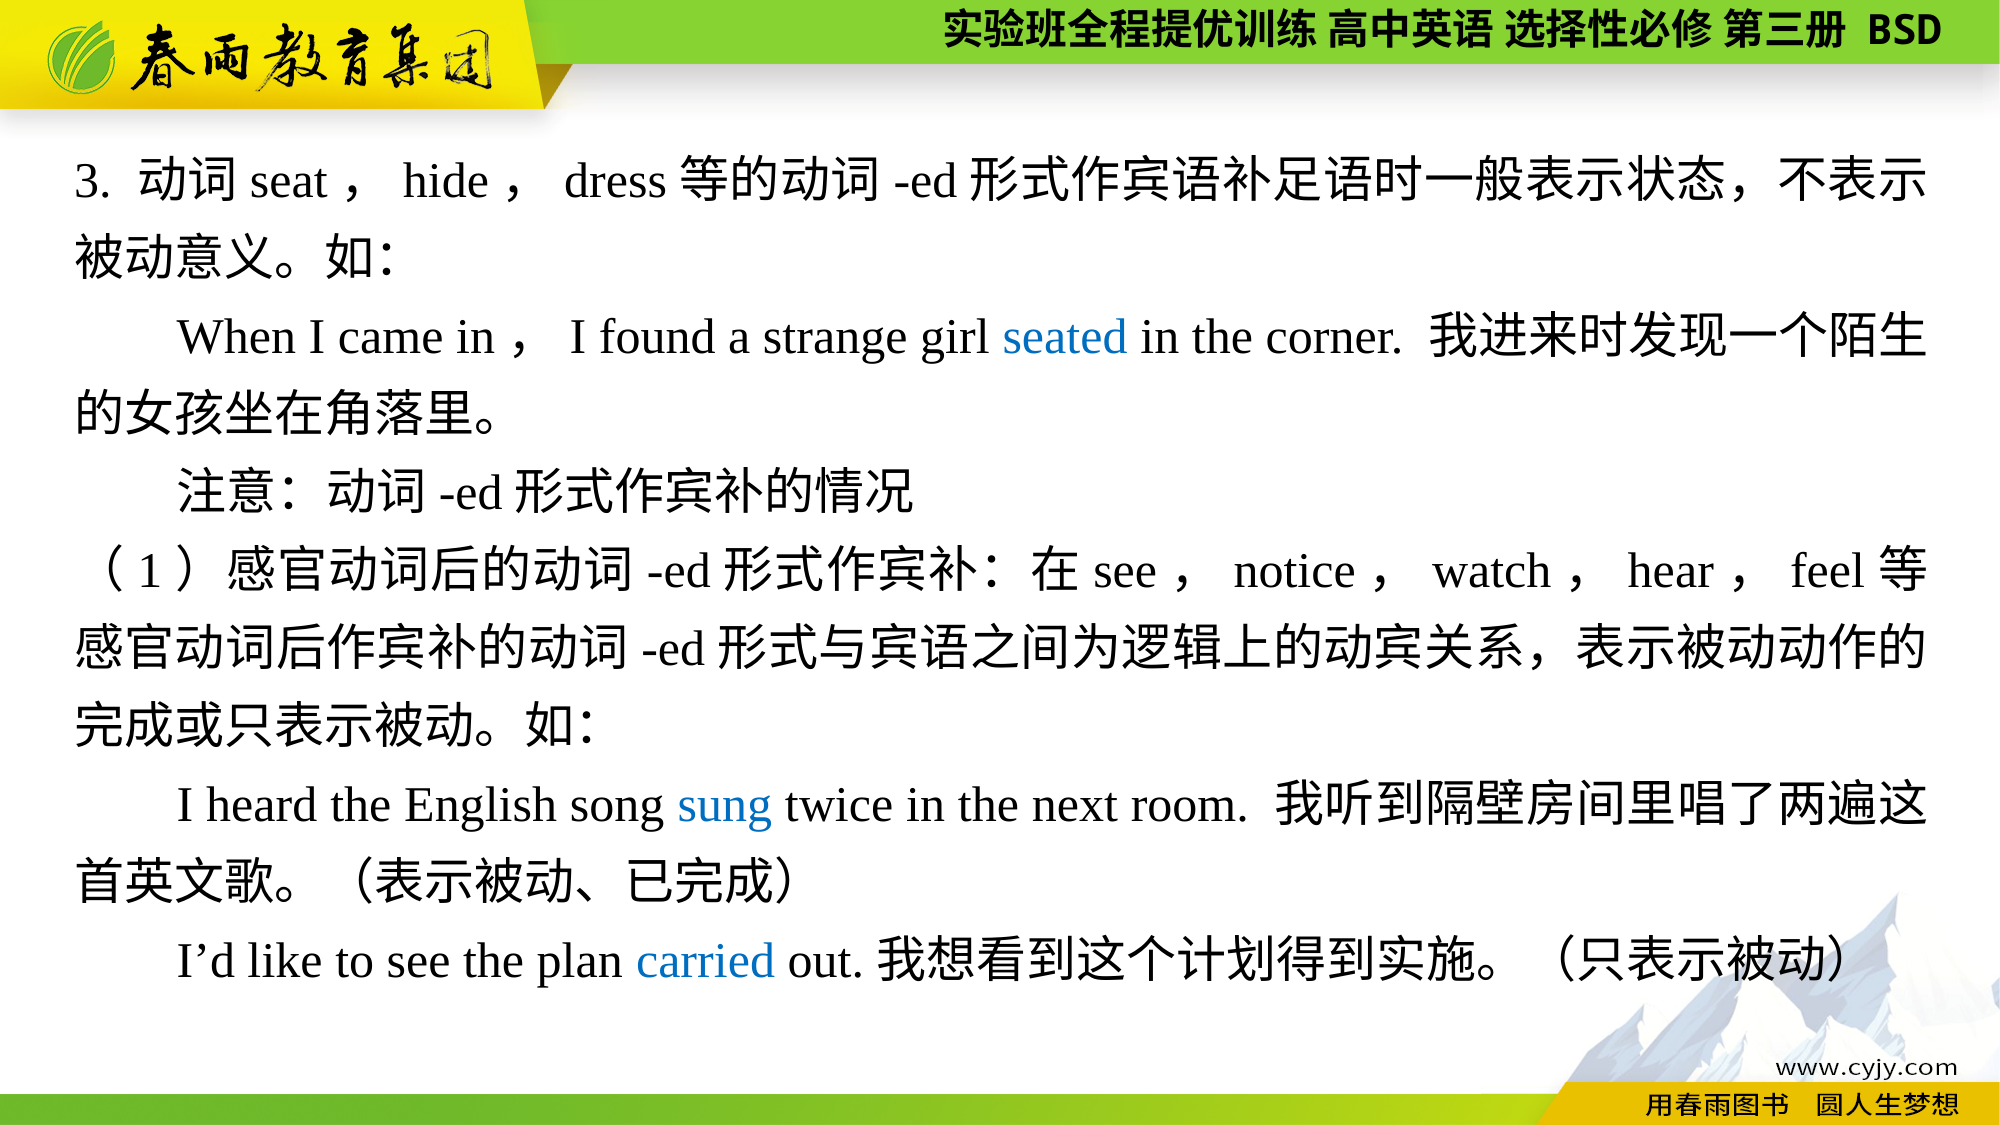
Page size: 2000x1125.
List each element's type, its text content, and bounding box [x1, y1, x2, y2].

picture [0, 0, 2000, 1125]
list 3. 动词seat，hide，dress等的动词-ed形式作宾语补足语时一般表示状态，不表示被动意义。如： When I came in，I found a strange girl seated in the corner. 我进来时发现一个陌生的女孩坐在角落里。 注意：动词-ed形式作宾补的情况 （1）感官动词后的动词-ed形式作宾补：在see，notice，watch，hear，feel等感官动词后作宾补的动词-ed形式与宾语之间为逻辑上的动宾关系，表示被动动作的完成或只表示被动。如： I heard the English song sung twice in the next room. 我听到隔壁房间里唱了两遍这首英文歌。（表示被动、已完成） I’d like to see the plan carried out.我想看到这个计划得到实施。（只表示被动） [59, 122, 1944, 996]
